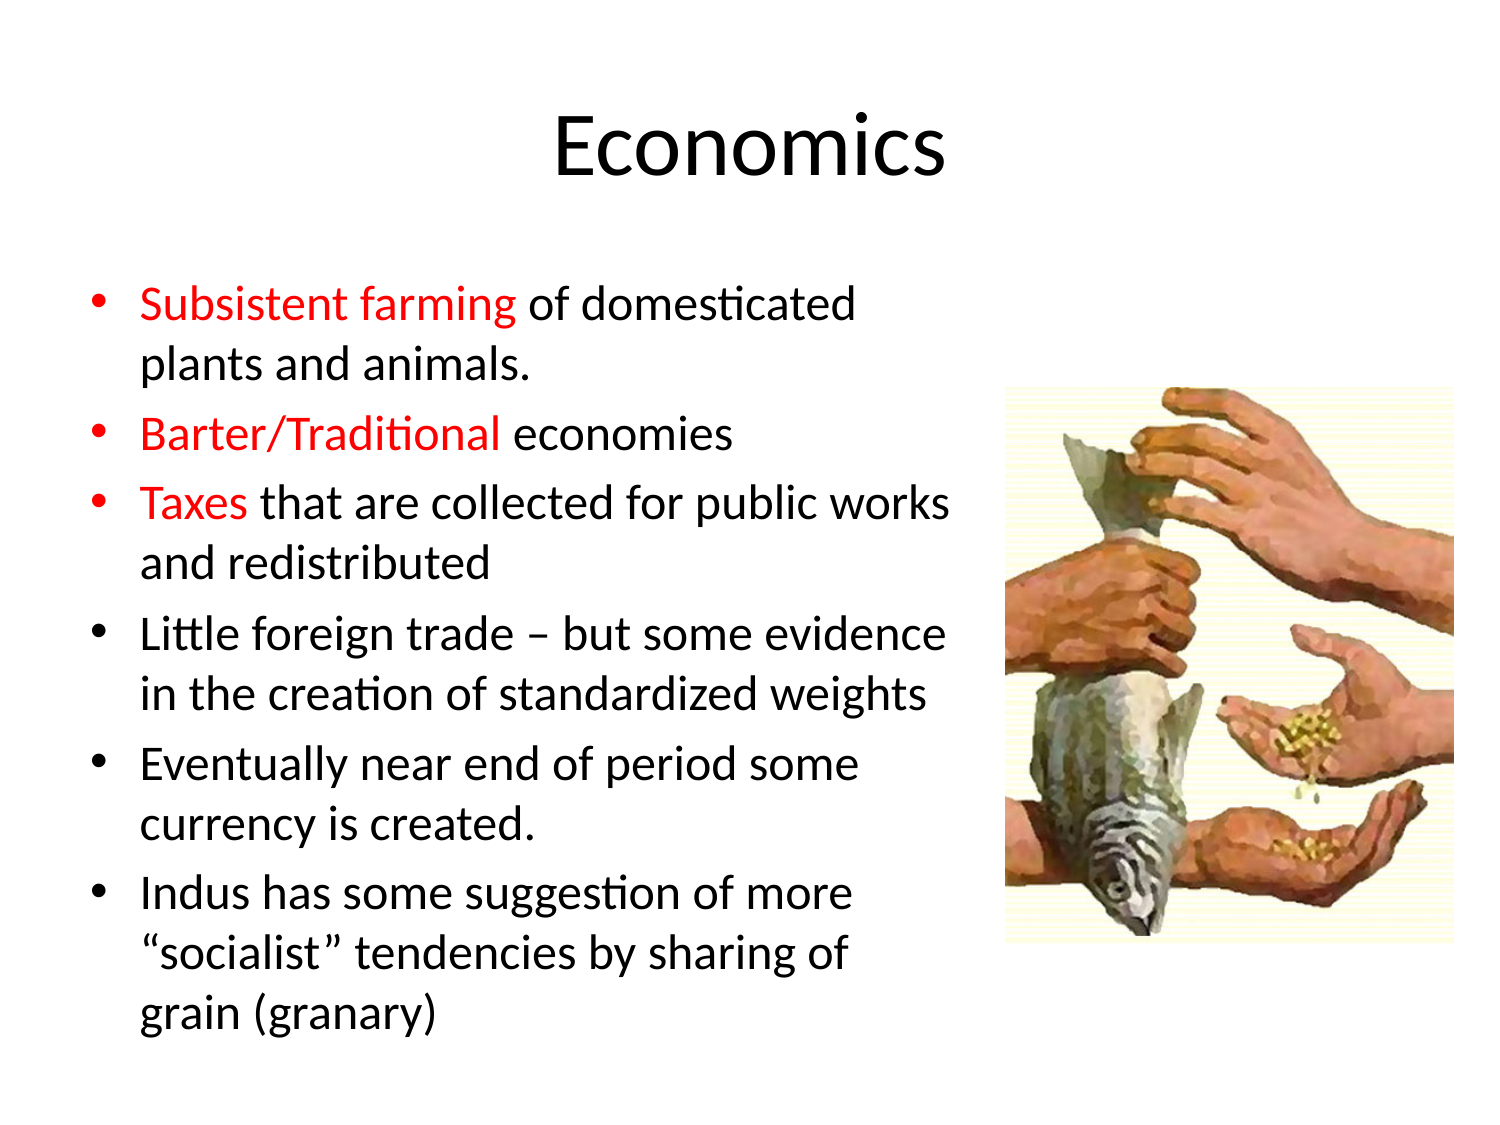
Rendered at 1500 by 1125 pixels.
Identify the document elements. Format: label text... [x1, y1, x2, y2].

picture [1005, 387, 1455, 944]
list Subsistent farming of domesticated plants and animals. Barter/Traditional economies Taxes that are collected for public works and redistributed Little foreign trade – but some evidence in the creation of standardized weights Eventually near end of period some currency is created. Indus has some suggestion of more “socialist” tendencies by sharing of grain (granary) [75, 262, 975, 1063]
title Economics [75, 45, 1425, 233]
